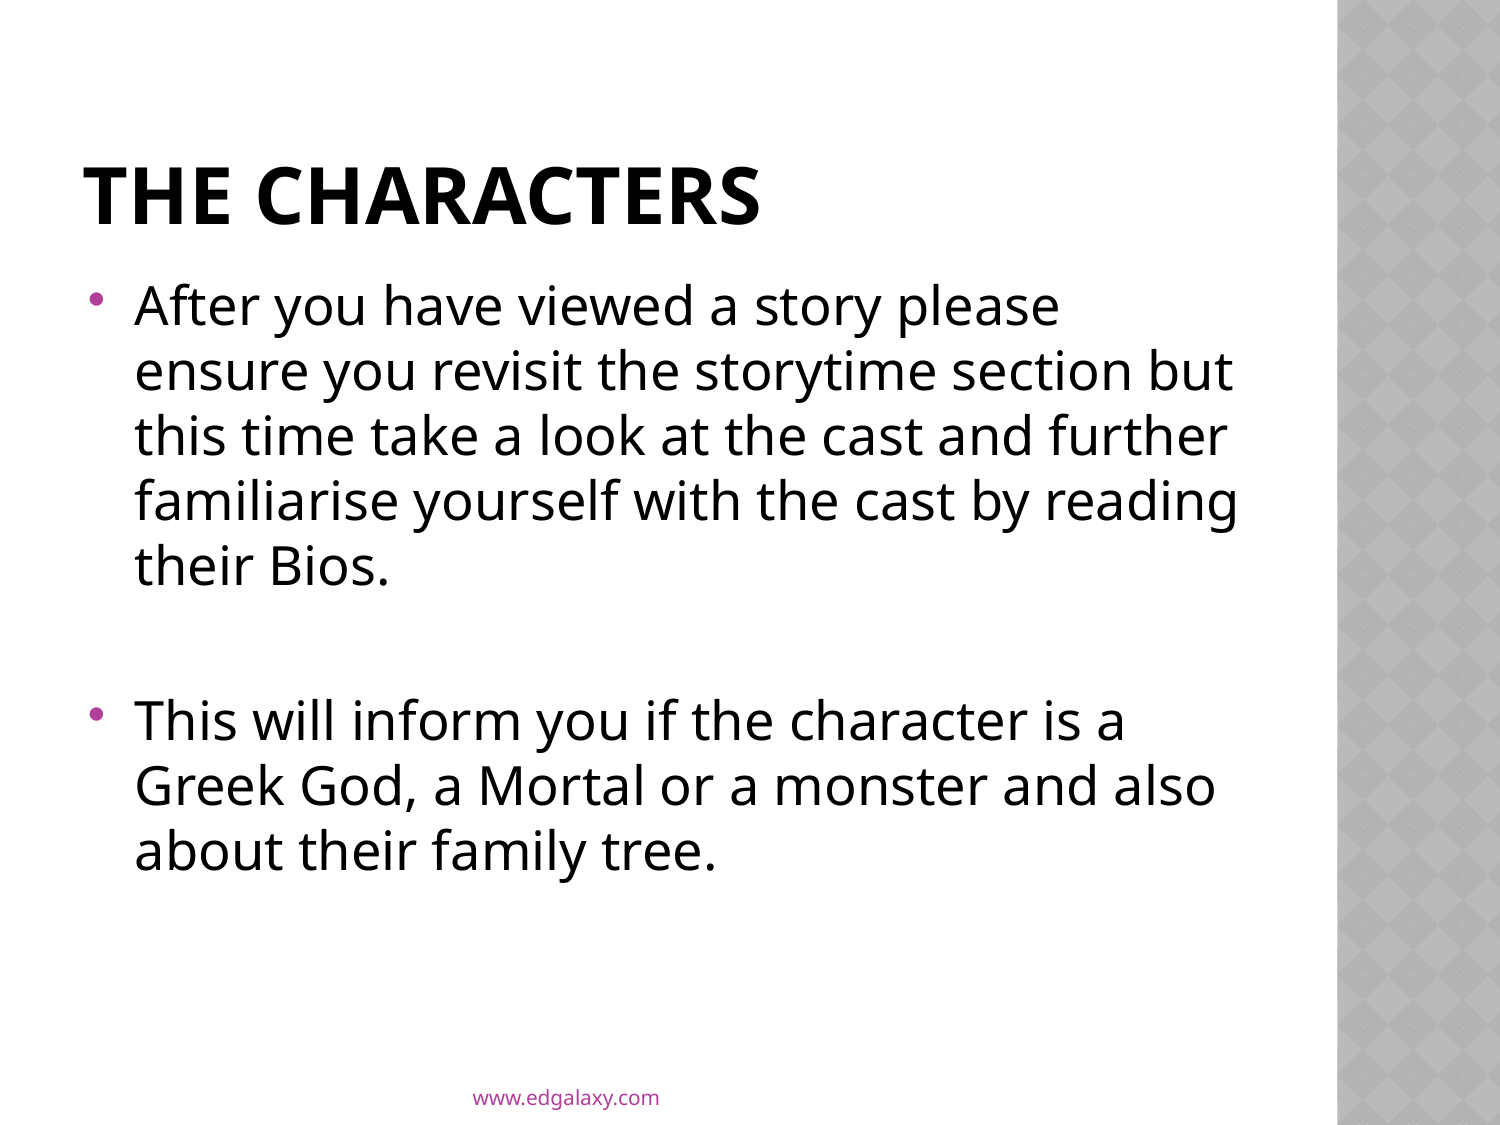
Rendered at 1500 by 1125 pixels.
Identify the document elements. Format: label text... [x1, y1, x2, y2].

footer www.edgalaxy.com [75, 1075, 675, 1114]
list After you have viewed a story please ensure you revisit the storytime section but this time take a look at the cast and further familiarise yourself with the cast by reading their Bios. This will inform you if the character is a Greek God, a Mortal or a monster and also about their family tree. [75, 264, 1263, 1059]
title The Characters [75, 52, 1263, 240]
